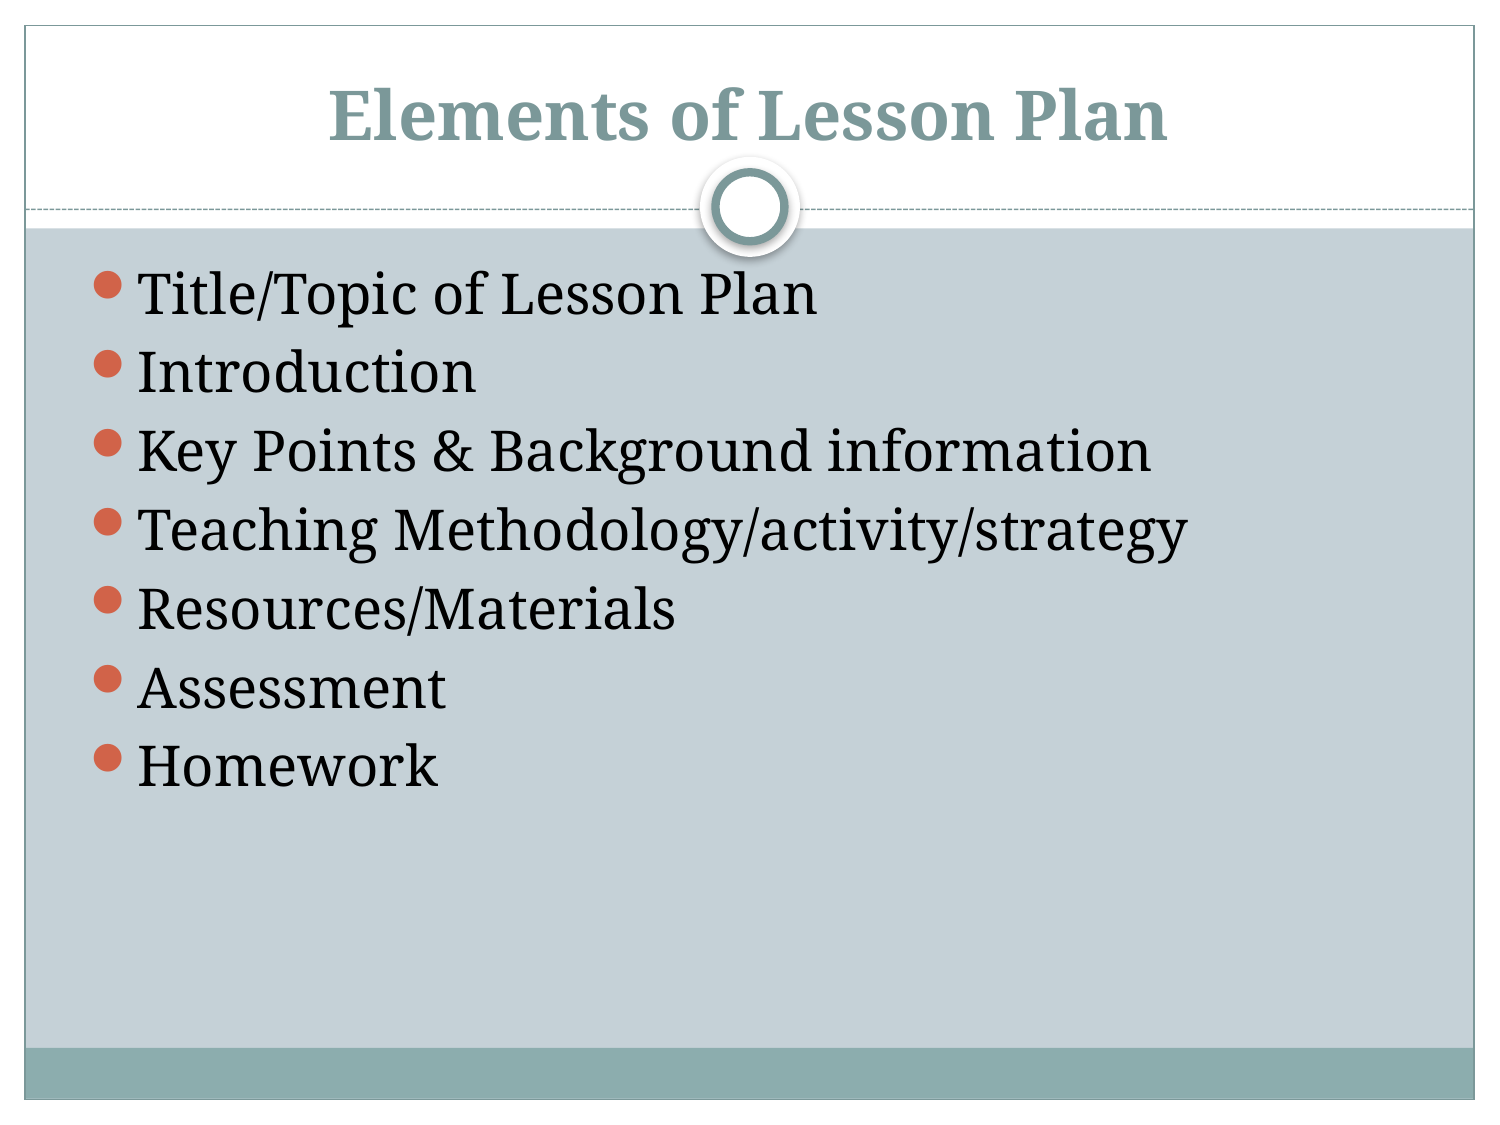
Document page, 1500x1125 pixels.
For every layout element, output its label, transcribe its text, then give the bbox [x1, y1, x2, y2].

list Title/Topic of Lesson Plan Introduction Key Points & Background information Teaching Methodology/activity/strategy Resources/Materials Assessment Homework [75, 250, 1445, 913]
title Elements of Lesson Plan [49, 37, 1450, 162]
